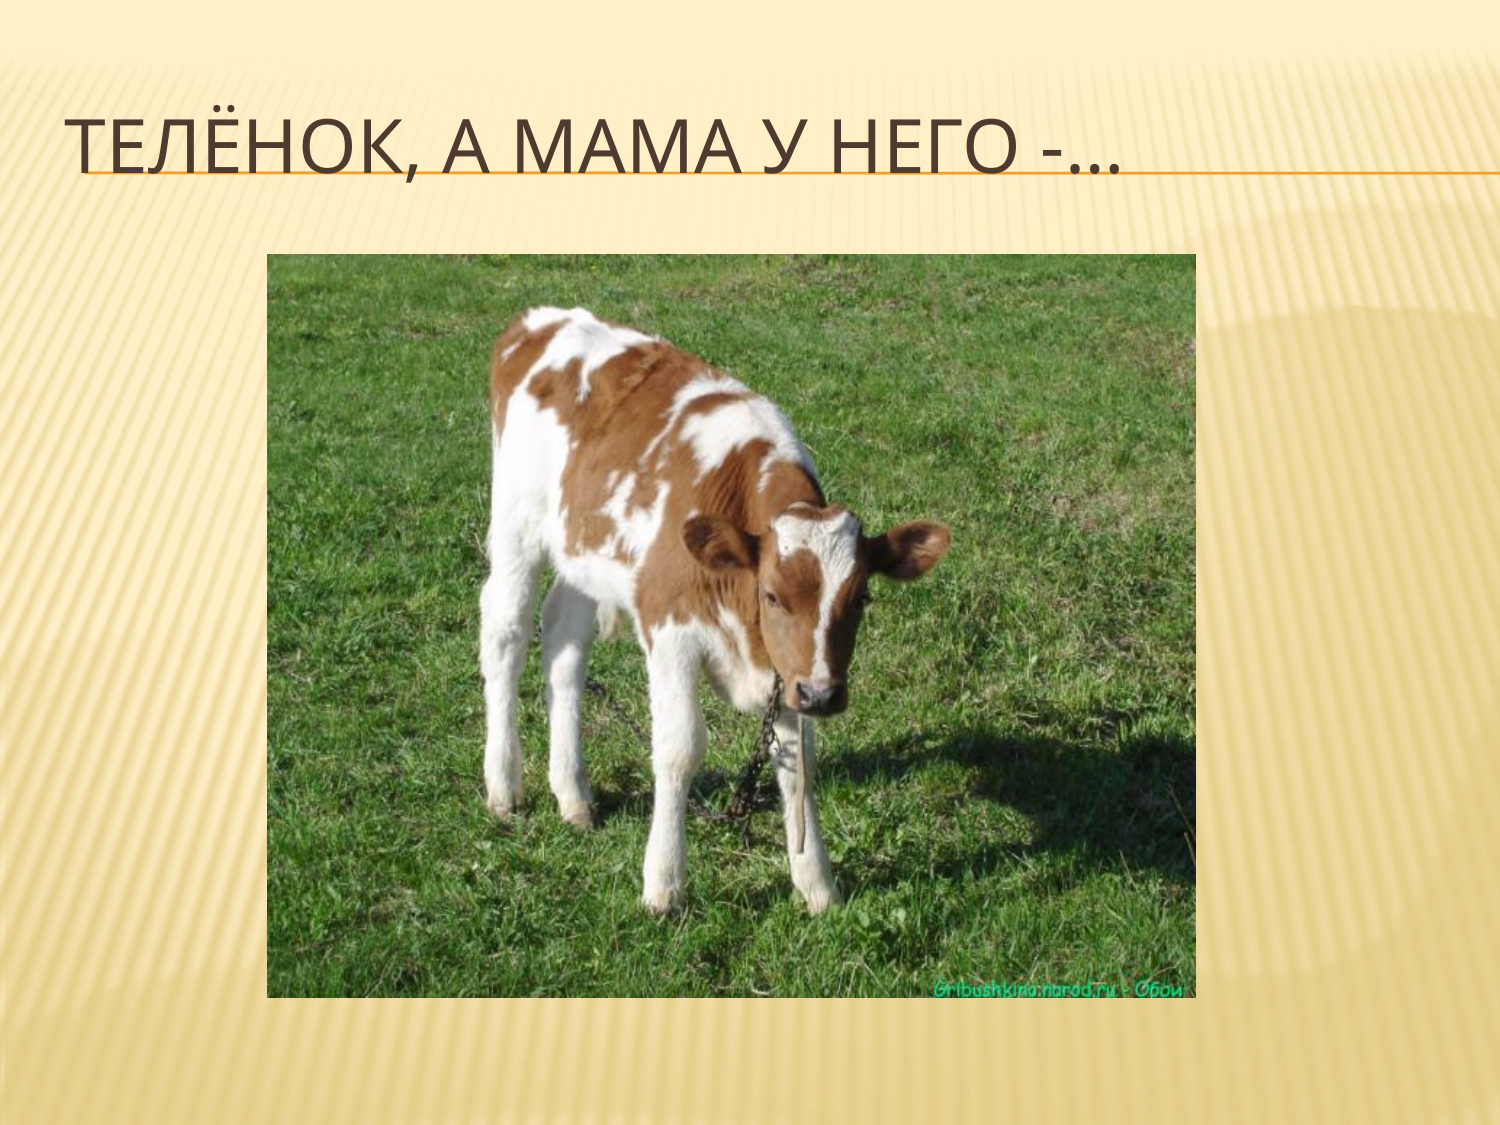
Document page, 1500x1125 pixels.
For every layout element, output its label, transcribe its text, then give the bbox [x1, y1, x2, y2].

title Телёнок, а мама у него -… [50, 75, 1475, 213]
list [267, 254, 1196, 998]
